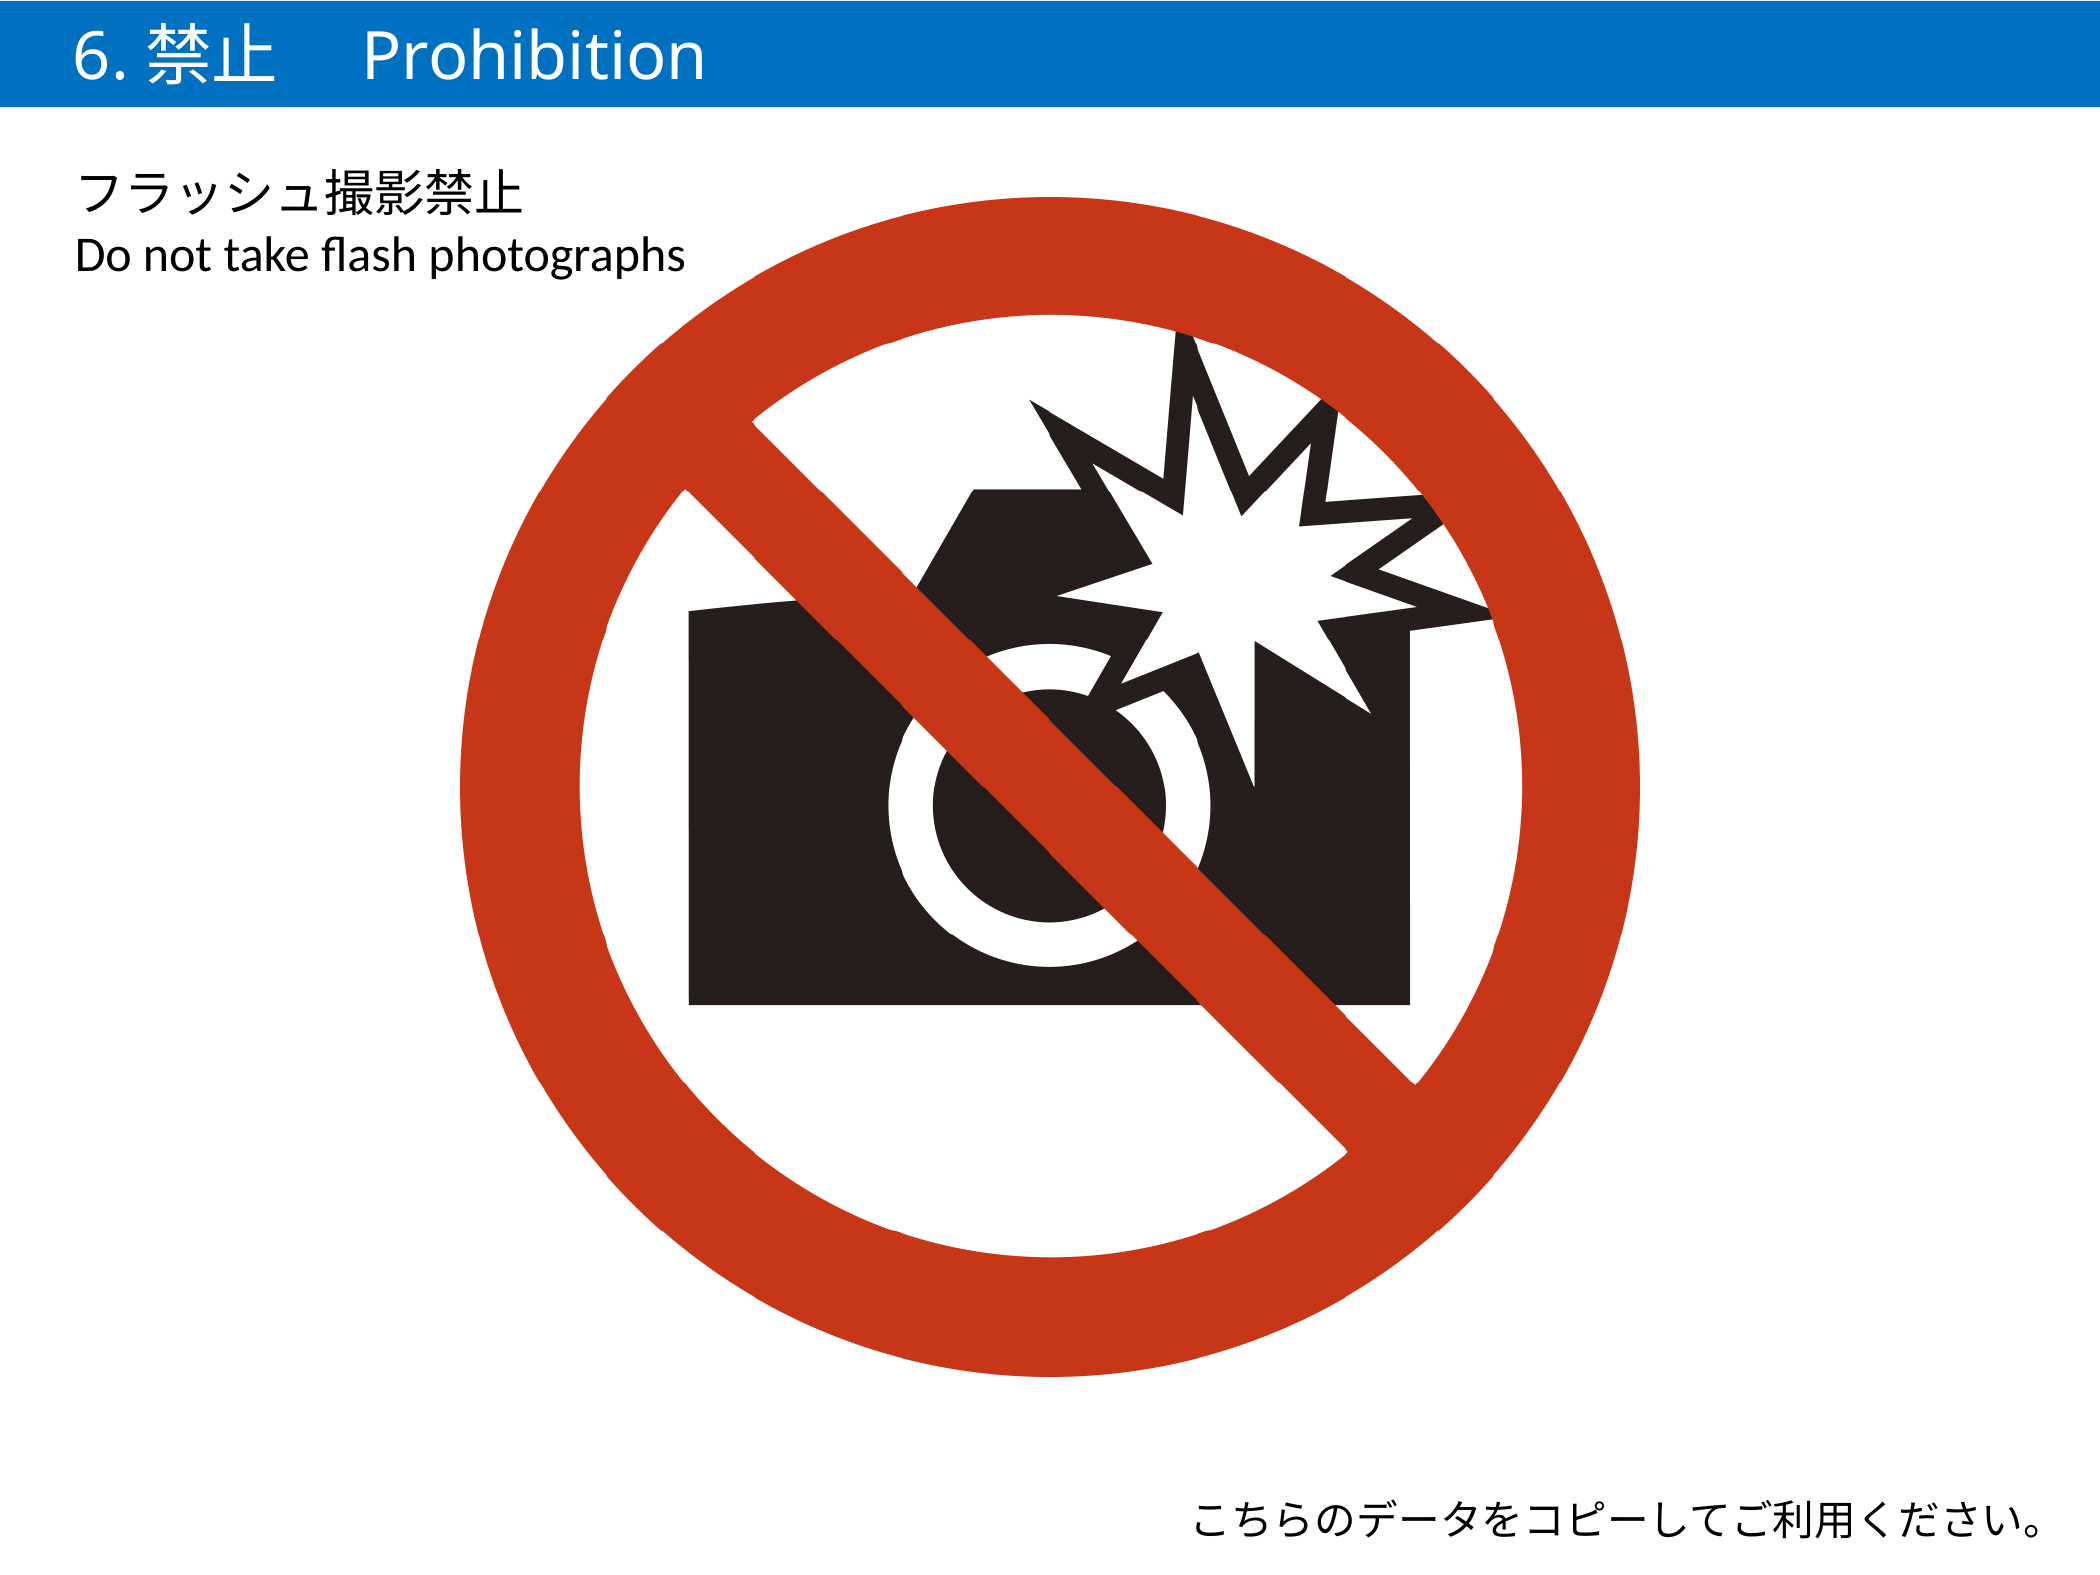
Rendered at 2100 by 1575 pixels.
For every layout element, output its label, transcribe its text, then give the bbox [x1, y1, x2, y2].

text_box [0, 0, 2100, 108]
picture [459, 196, 1641, 1378]
text_box 6.禁止 Prohibition [58, 5, 724, 101]
text_box フラッシュ撮影禁止 Do not take flash photographs [60, 153, 701, 289]
text_box こちらのデータをコピーしてご利用ください。 [1174, 1486, 2081, 1552]
